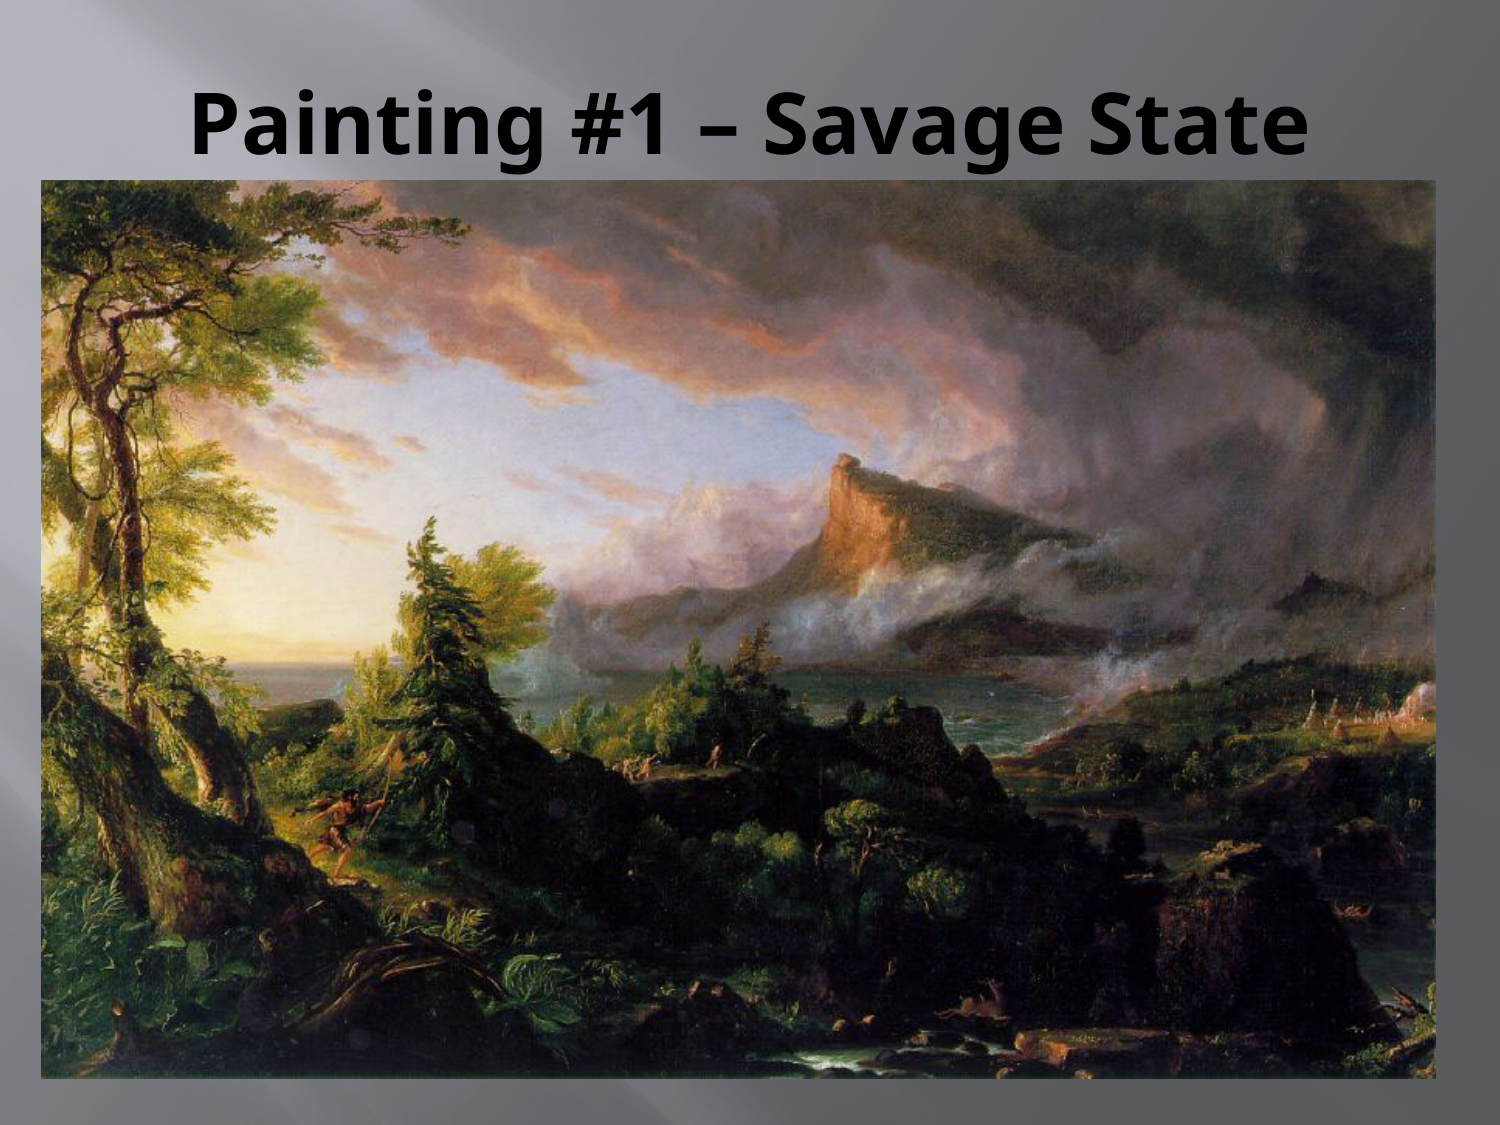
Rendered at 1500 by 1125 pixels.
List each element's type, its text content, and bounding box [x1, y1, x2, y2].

picture [41, 180, 1436, 1080]
title Painting #1 – Savage State [75, 45, 1425, 180]
